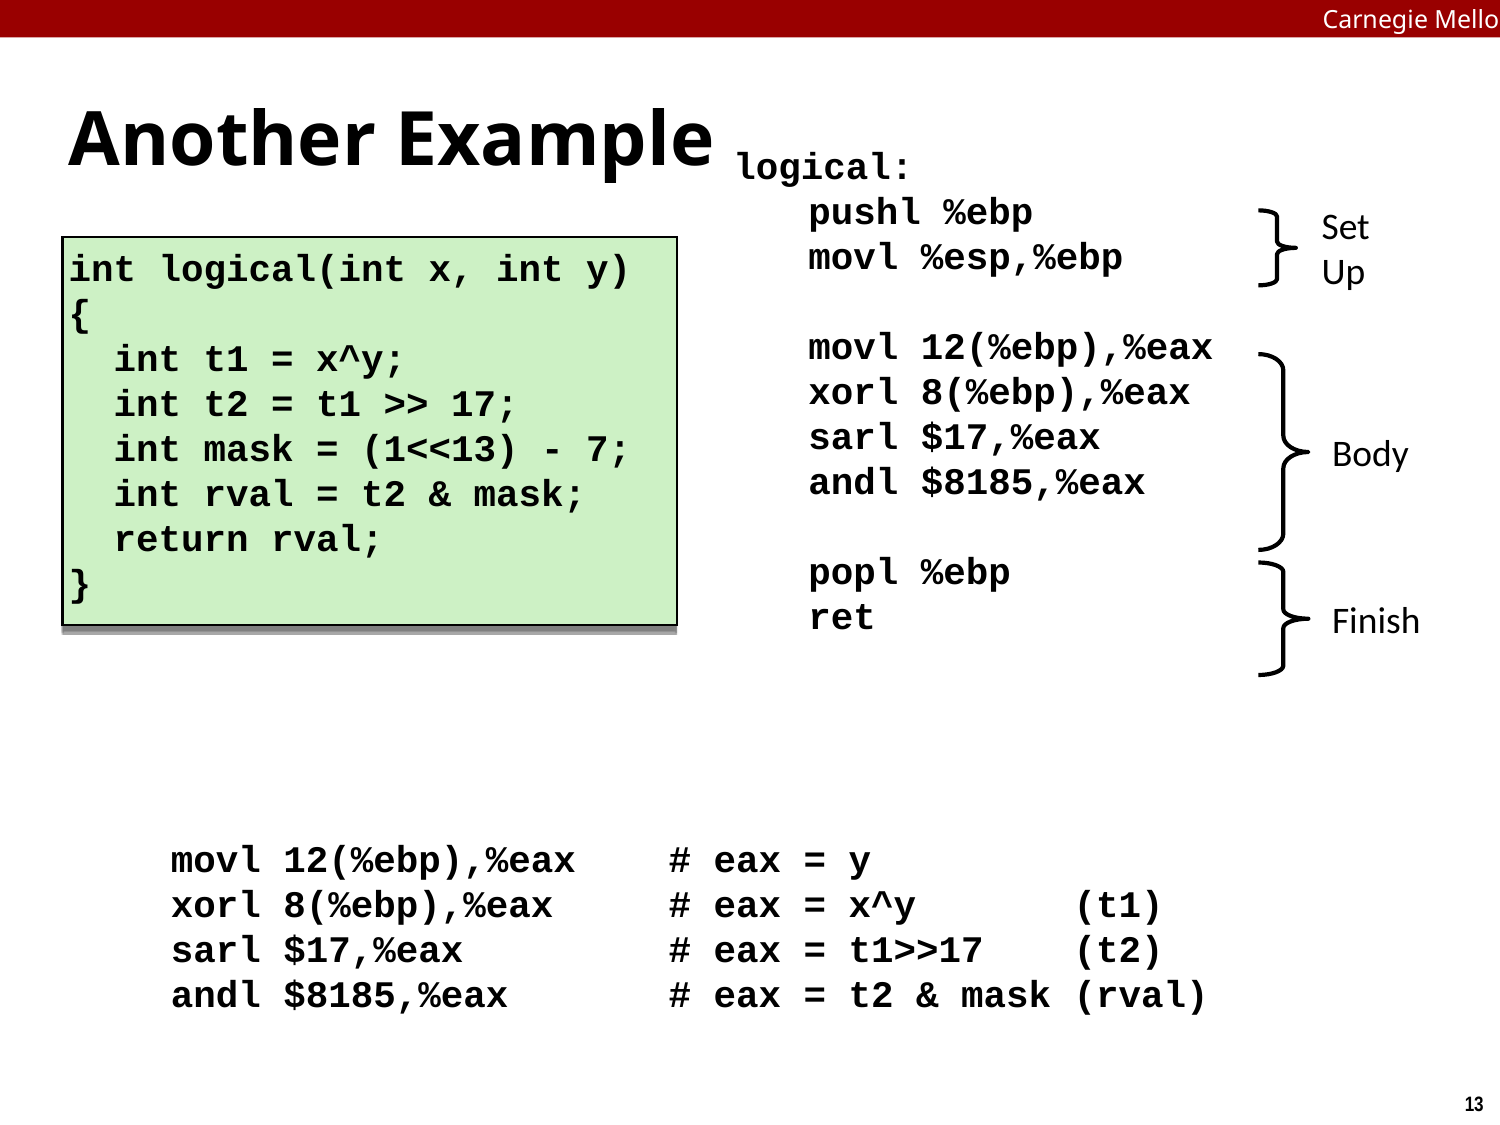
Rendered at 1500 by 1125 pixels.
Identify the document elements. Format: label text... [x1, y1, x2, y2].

text_box logical: pushl %ebp movl %esp,%ebp movl 12(%ebp),%eax xorl 8(%ebp),%eax sarl $17,%eax andl $8185,%eax popl %ebp ret [727, 135, 1405, 769]
text_box [1258, 562, 1309, 676]
text_box Set Up [1315, 195, 1377, 299]
text_box Body [1325, 422, 1416, 481]
text_box int logical(int x, int y) { int t1 = x^y; int t2 = t1 >> 17; int mask = (1<<13) - 7; int rval = t2 & mask; return rval; } [62, 237, 678, 625]
text_box Finish [1325, 589, 1428, 648]
text_box Carnegie Mellon [1322, 3, 1500, 33]
text_box [0, 0, 1500, 38]
text_box [1258, 210, 1296, 286]
text_box movl 12(%ebp),%eax # eax = y xorl 8(%ebp),%eax # eax = x^y (t1) sarl $17,%eax # eax = t1>>17 (t2) andl $8185,%eax # eax = t2 & mask (rval) [145, 829, 1300, 1046]
text_box [1258, 354, 1309, 550]
title Another Example [62, 41, 1438, 230]
